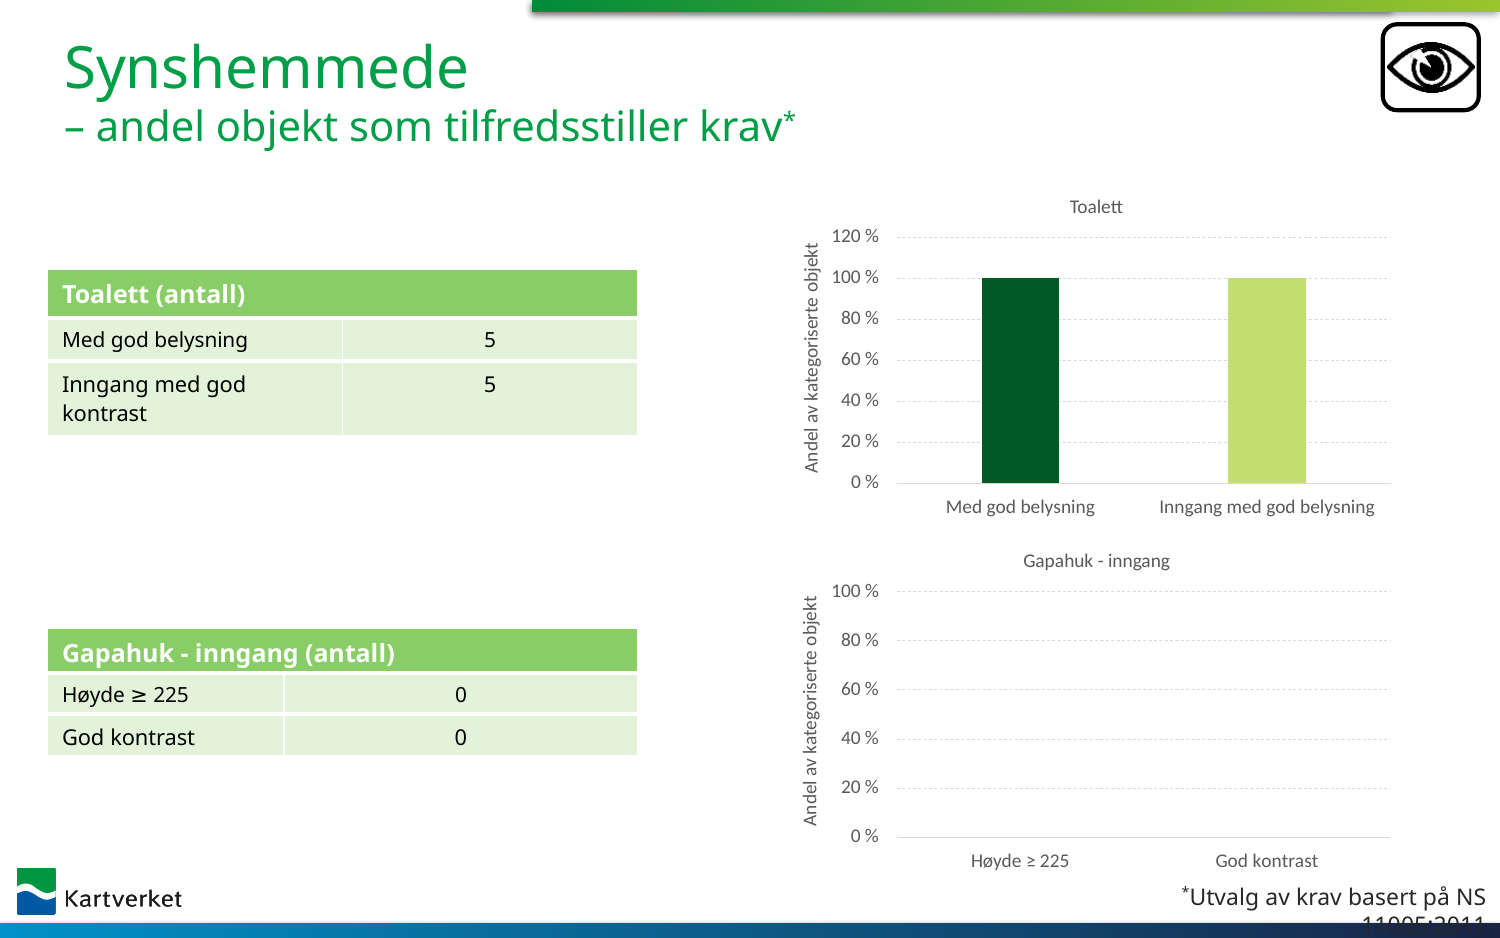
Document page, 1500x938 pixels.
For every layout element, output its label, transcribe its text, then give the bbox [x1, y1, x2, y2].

table_header Toalett (antall) [48, 270, 637, 316]
table_cell God kontrast [48, 716, 283, 755]
table_cell Inngang med god kontrast [48, 363, 342, 435]
table_cell 5 [343, 320, 637, 359]
table_cell Høyde ≥ 225 [48, 675, 283, 712]
table_cell Med god belysning [48, 320, 342, 359]
picture [791, 187, 1402, 526]
table_header Gapahuk - inngang (antall) [48, 629, 637, 671]
picture [791, 541, 1402, 880]
text_box *Utvalg av krav basert på NS 11005:2011 [1068, 873, 1500, 938]
table_cell 5 [343, 363, 637, 435]
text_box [1382, 24, 1480, 111]
table_cell 0 [285, 675, 637, 712]
text_box Synshemmede – andel objekt som tilfredsstiller krav* [49, 24, 1431, 158]
table_cell 0 [285, 716, 637, 755]
